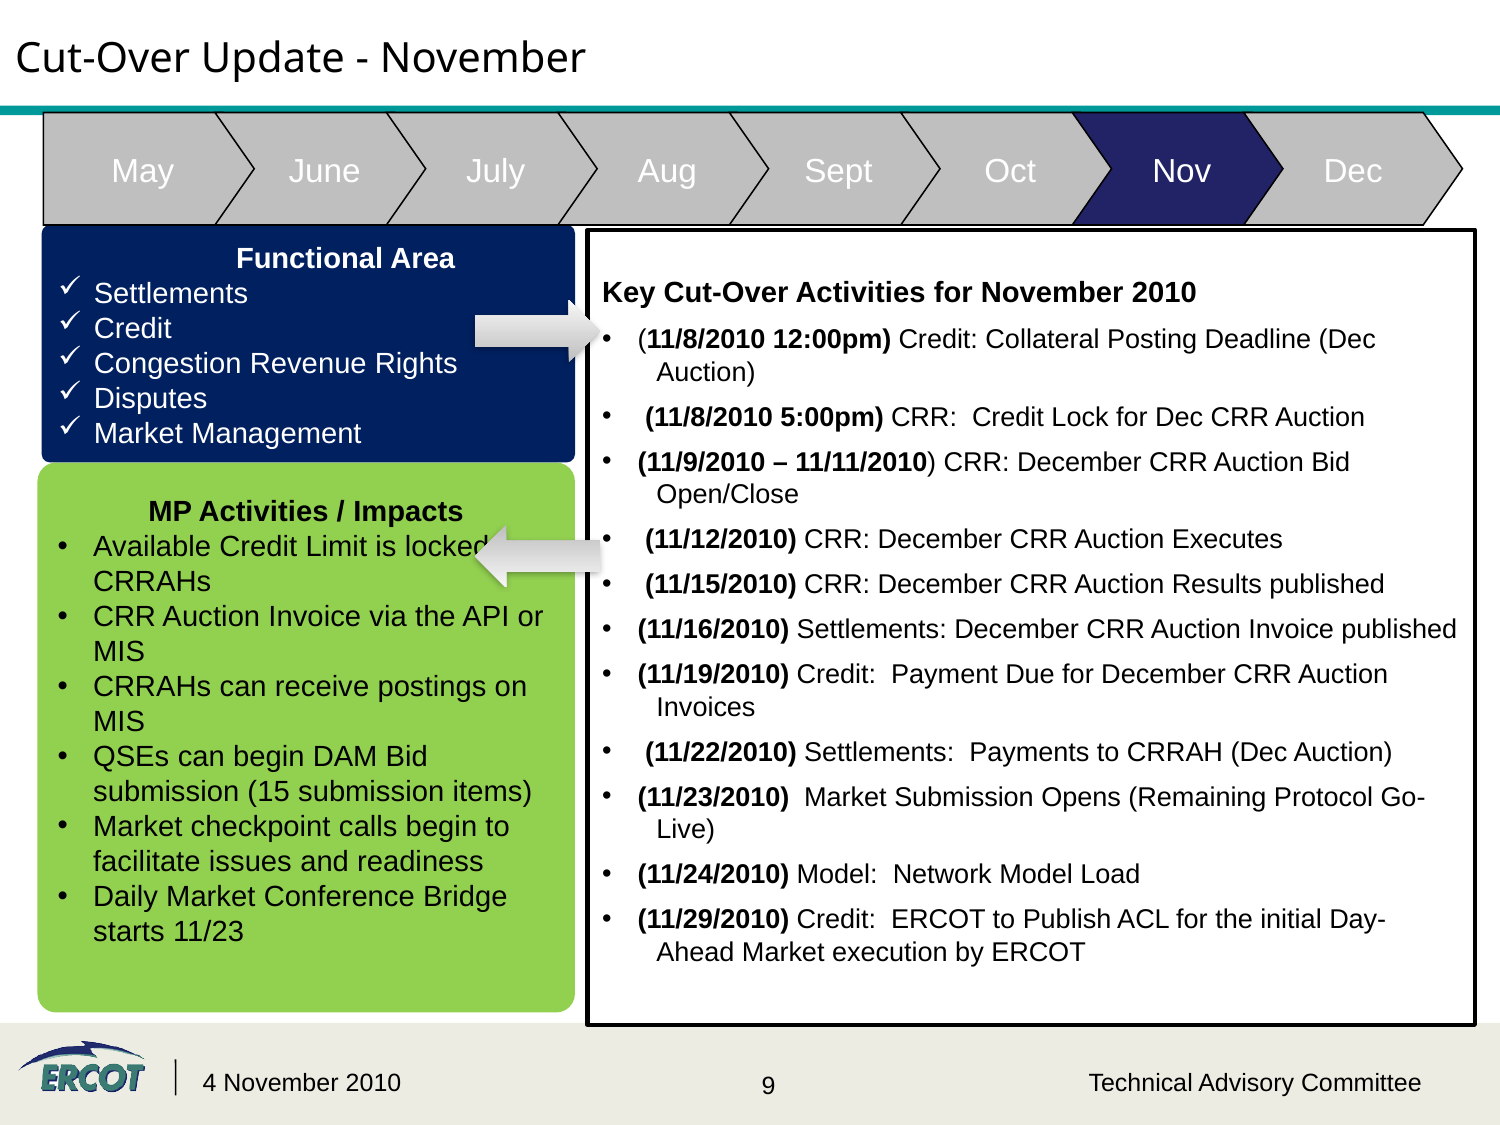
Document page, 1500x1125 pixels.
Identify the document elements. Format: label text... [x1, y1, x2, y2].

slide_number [187, 1059, 538, 1125]
footer Technical Advisory Committee [1012, 1059, 1438, 1125]
picture [10, 1031, 151, 1111]
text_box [43, 112, 1463, 226]
text_box [39, 231, 577, 465]
text_box [474, 525, 601, 588]
text_box Functional Area Settlements Credit Congestion Revenue Rights Disputes Market Management [43, 234, 585, 457]
title Cut-Over Update - November [0, 0, 1476, 113]
text_box Key Cut-Over Activities for November 2010 (11/8/2010 12:00pm) Credit: Collateral Posting Deadline (Dec Auction) (11/8/2010 5:00pm) CRR: Credit Lock for Dec CRR Auction (11/9/2010 – 11/11/2010) CRR: December CRR Auction Bid Open/Close (11/12/2010) CRR: December CRR Auction Executes (11/15/2010) CRR: December CRR Auction Results published (11/16/2010) Settlements: December CRR Auction Invoice published (11/19/2010) Credit: Payment Due for December CRR Auction Invoices (11/22/2010) Settlements: Payments to CRRAH (Dec Auction) (11/23/2010) Market Submission Opens (Remaining Protocol Go-Live) (11/24/2010) Model: Network Model Load (11/29/2010) Credit: ERCOT to Publish ACL for the initial Day-Ahead Market execution by ERCOT [585, 228, 1477, 1027]
text_box [474, 299, 601, 363]
text_box MP Activities / Impacts Available Credit Limit is locked for CRRAHs CRR Auction Invoice via the API or MIS CRRAHs can receive postings on MIS QSEs can begin DAM Bid submission (15 submission items) Market checkpoint calls begin to facilitate issues and readiness Daily Market Conference Bridge starts 11/23 [35, 464, 578, 1015]
